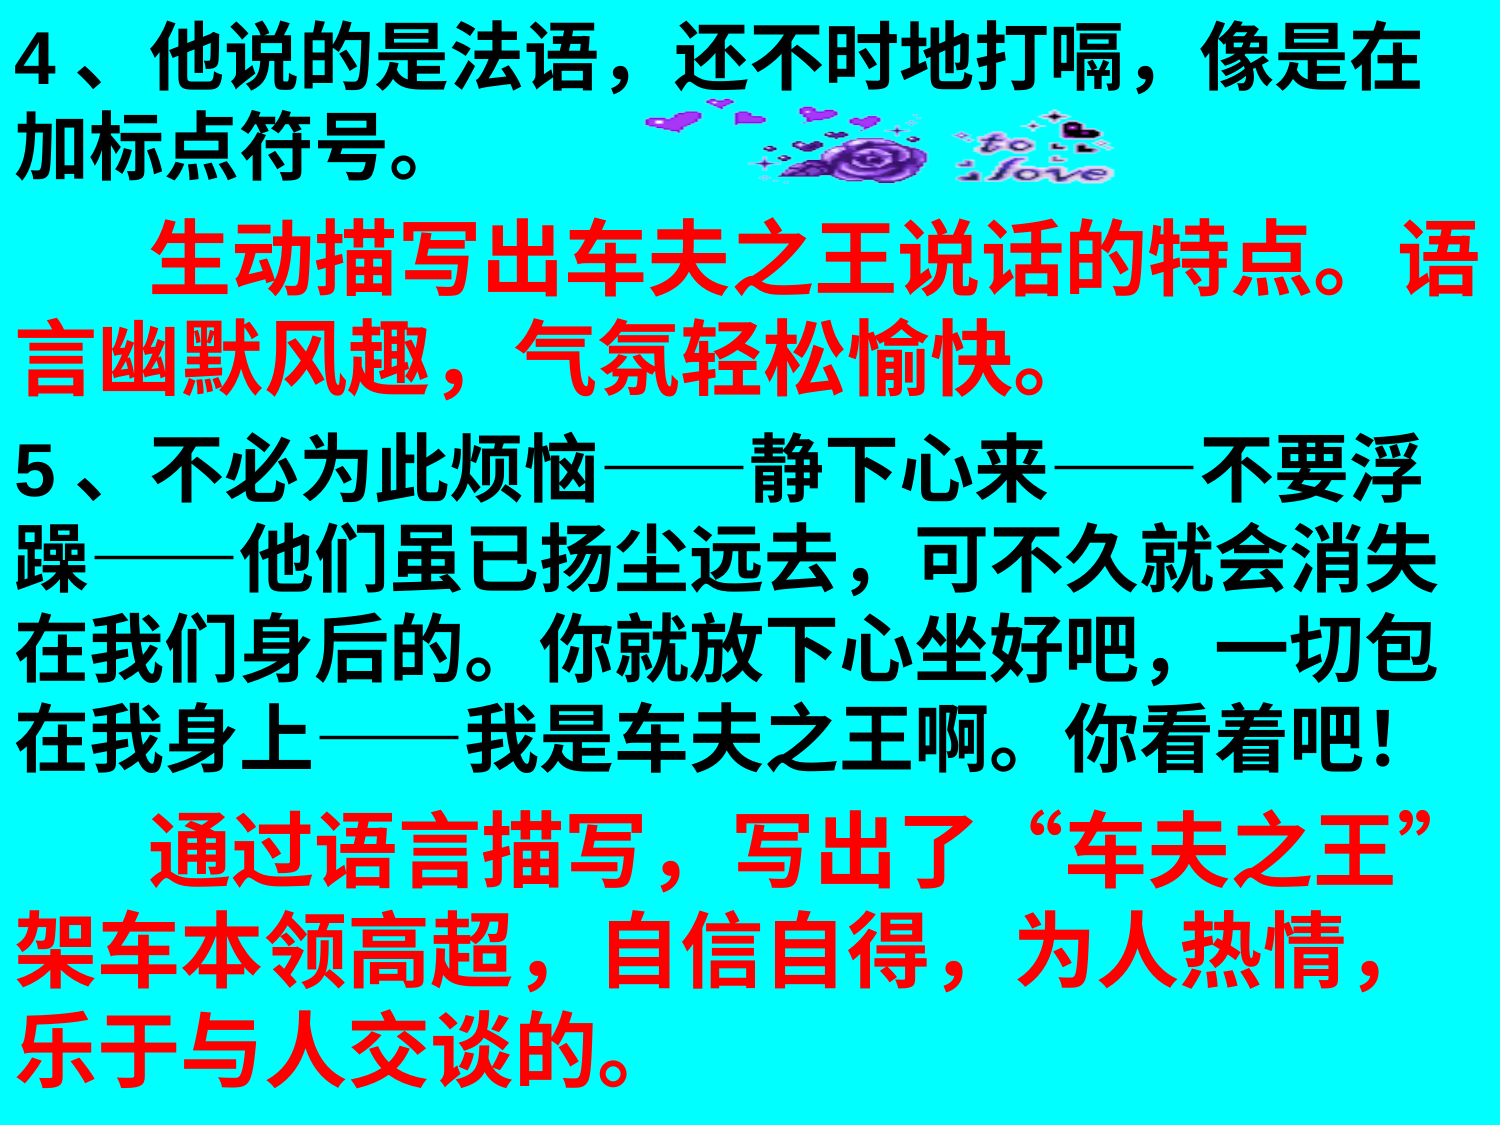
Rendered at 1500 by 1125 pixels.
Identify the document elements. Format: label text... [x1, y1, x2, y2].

picture [528, 66, 1208, 207]
list 4、他说的是法语，还不时地打嗝，像是在加标点符号。 生动描写出车夫之王说话的特点。语言幽默风趣，气氛轻松愉快。 5、不必为此烦恼——静下心来——不要浮躁——他们虽已扬尘远去，可不久就会消失在我们身后的。你就放下心坐好吧，一切包在我身上——我是车夫之王啊。你看着吧！ 通过语言描写，写出了“车夫之王”架车本领高超，自信自得，为人热情，乐于与人交谈的。 [0, 2, 1499, 1122]
